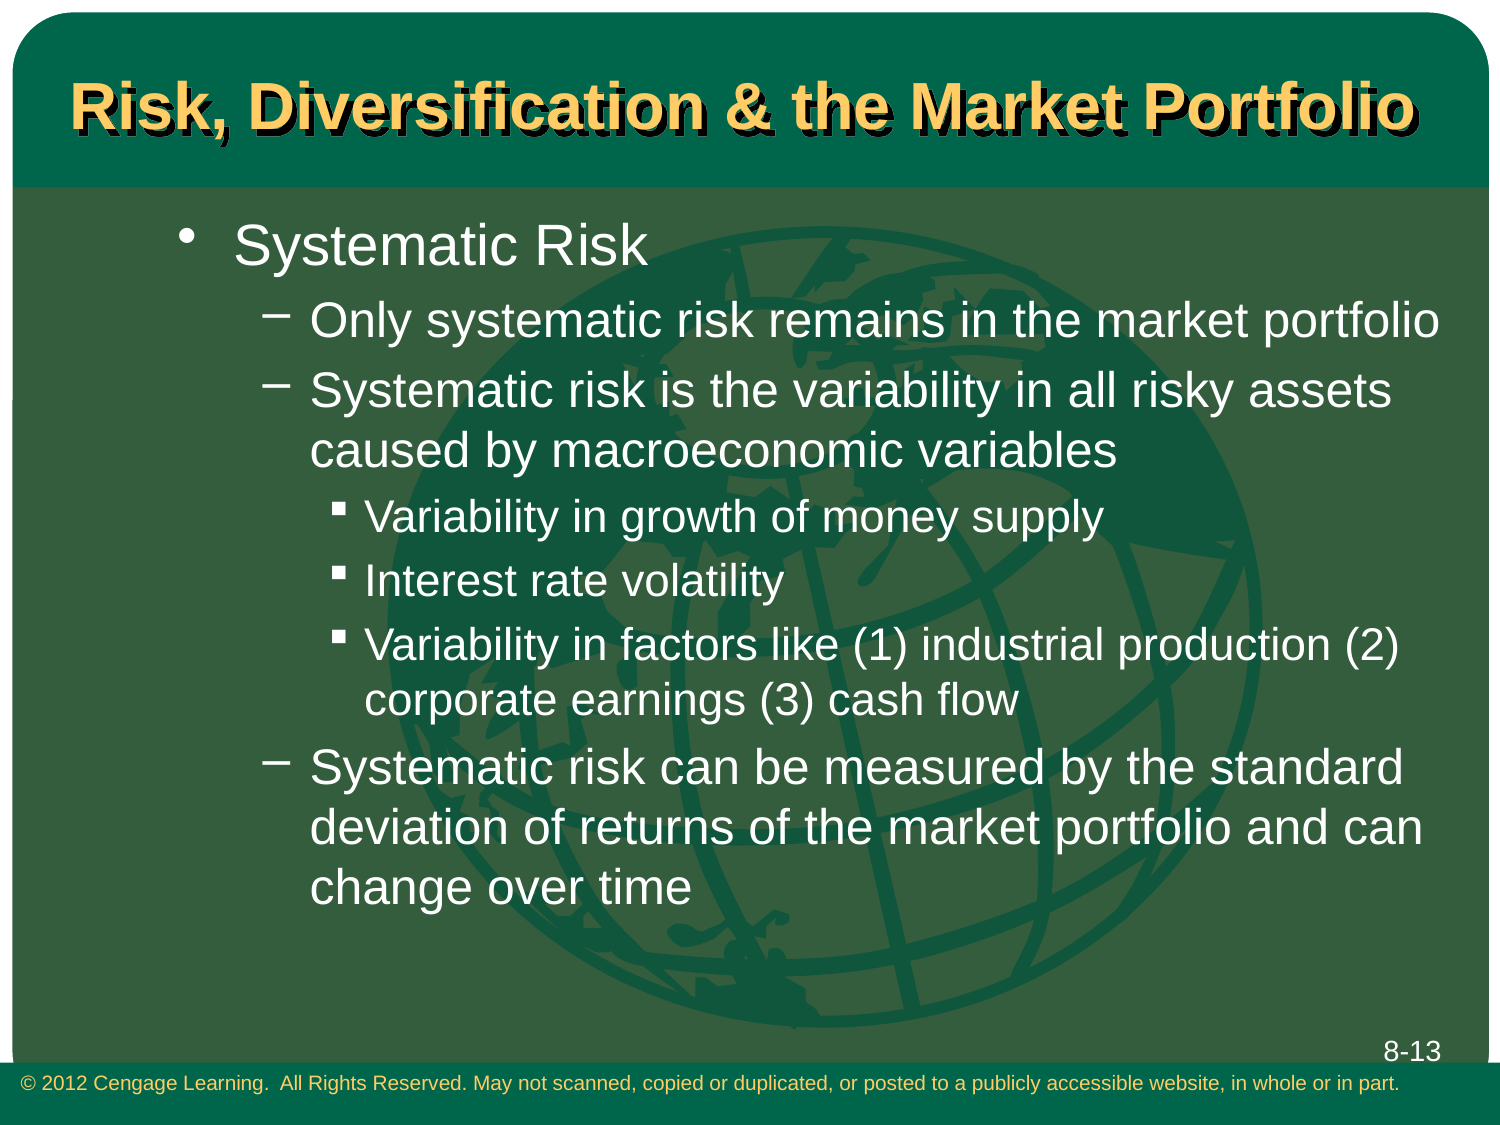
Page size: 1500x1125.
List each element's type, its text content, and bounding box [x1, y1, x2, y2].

footer © 2012 Cengage Learning. All Rights Reserved. May not scanned, copied or duplicated, or posted to a publicly accessible website, in whole or in part. [0, 1062, 1500, 1125]
title Risk, Diversification & the Market Portfolio [50, 24, 1438, 180]
slide_number 8-13 [1325, 1025, 1500, 1062]
list Systematic Risk Only systematic risk remains in the market portfolio Systematic risk is the variability in all risky assets caused by macroeconomic variables Variability in growth of money supply Interest rate volatility Variability in factors like (1) industrial production (2) corporate earnings (3) cash flow Systematic risk can be measured by the standard deviation of returns of the market portfolio and can change over time [162, 200, 1475, 975]
